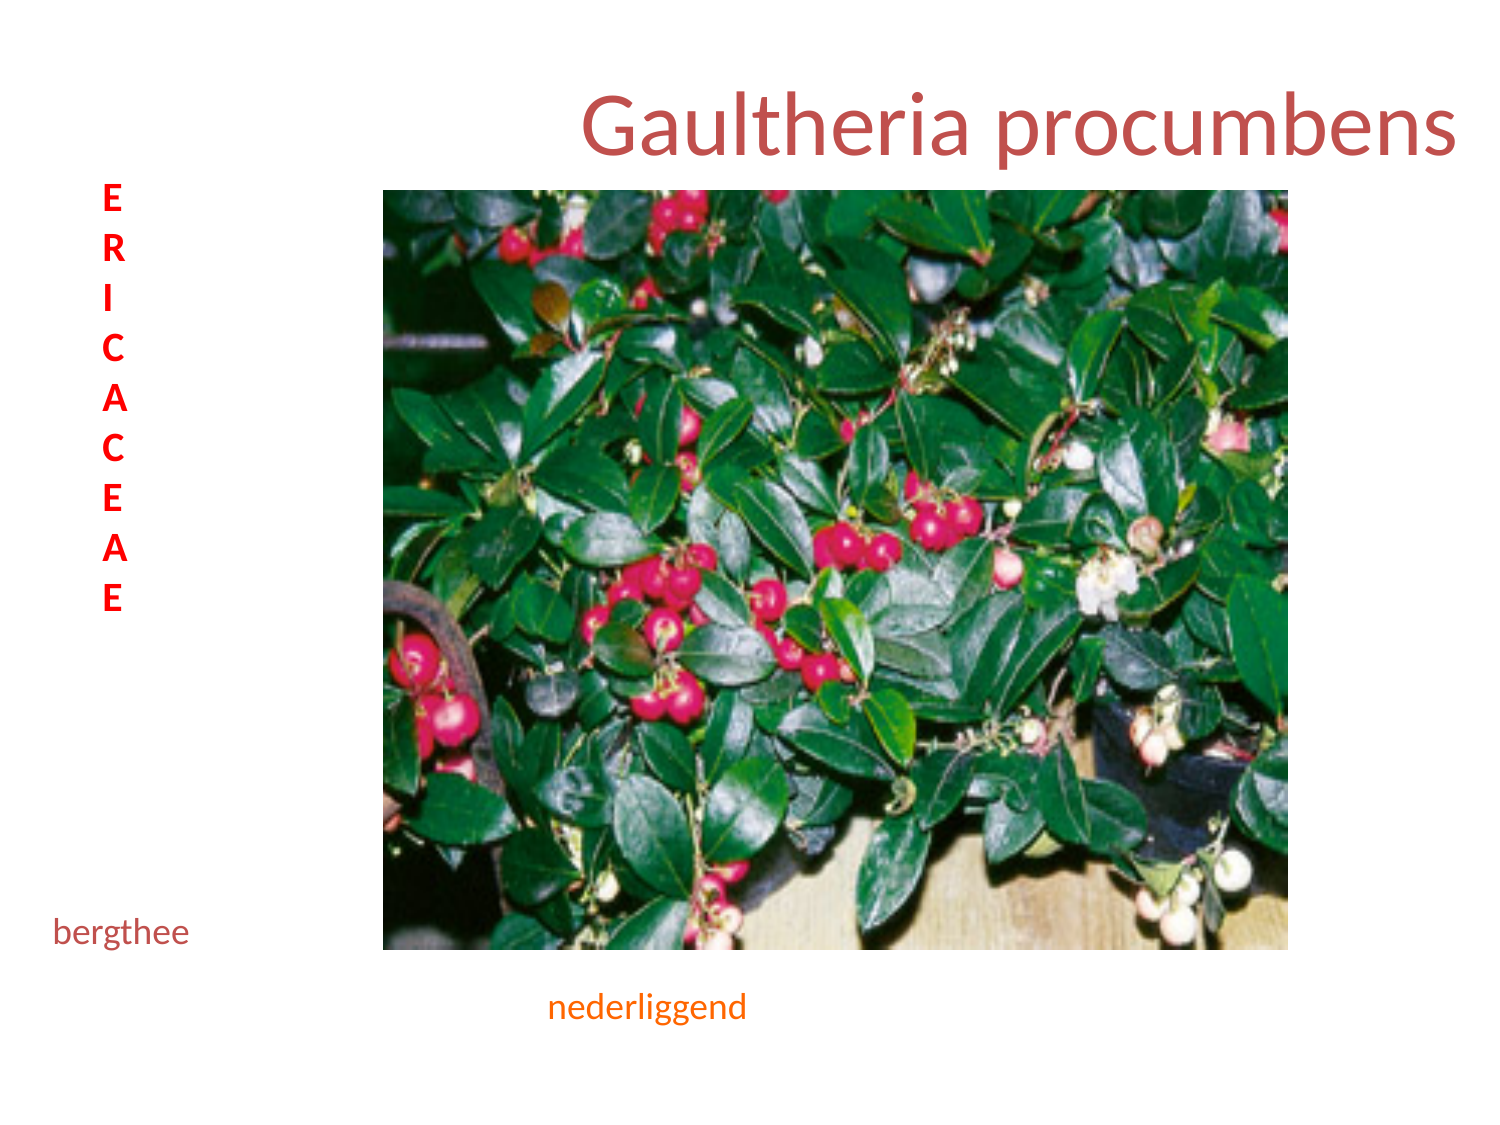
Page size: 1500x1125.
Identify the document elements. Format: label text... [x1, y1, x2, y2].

title Gaultheria procumbens [200, 24, 1475, 213]
text_box nederliggend [50, 974, 763, 1035]
picture [383, 190, 1288, 951]
text_box bergthee [37, 899, 389, 960]
text_box ERICACEAE [87, 162, 150, 628]
